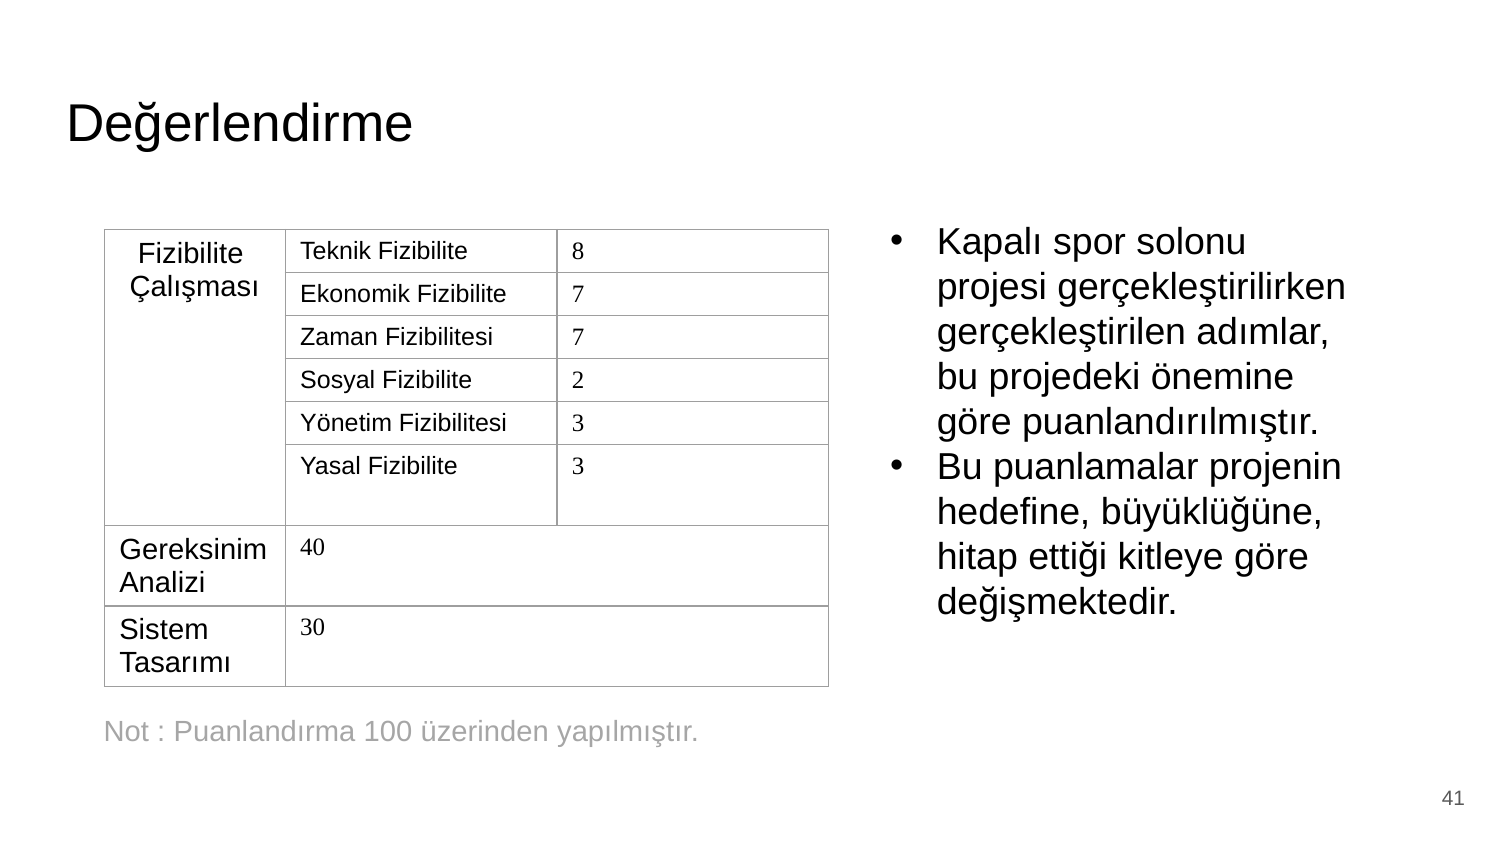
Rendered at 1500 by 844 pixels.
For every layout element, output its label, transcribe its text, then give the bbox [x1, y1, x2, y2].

table_cell Yönetim Fizibilitesi [286, 402, 556, 444]
text_box Kapalı spor solonu projesi gerçekleştirilirken gerçekleştirilen adımlar, bu projedeki önemine göre puanlandırılmıştır. Bu puanlamalar projenin hedefine, büyüklüğüne, hitap ettiği kitleye göre değişmektedir. [875, 209, 1366, 665]
table_cell 7 [558, 273, 828, 315]
table_cell Sosyal Fizibilite [286, 359, 556, 401]
title Değerlendirme [51, 72, 1449, 167]
table_cell Ekonomik Fizibilite [286, 273, 556, 315]
table_cell 2 [558, 359, 828, 401]
table_cell Yasal Fizibilite [286, 445, 556, 525]
table_header Teknik Fizibilite [286, 230, 556, 272]
table_cell 3 [558, 445, 828, 525]
table_cell 7 [558, 316, 828, 358]
table_cell 3 [558, 402, 828, 444]
slide_number 41 [1389, 764, 1480, 830]
table_header 8 [558, 230, 828, 272]
table_cell 40 [286, 526, 828, 605]
table_cell Gereksinim Analizi [105, 526, 285, 605]
table_header Fizibilite Çalışması [105, 230, 285, 525]
table_cell 30 [286, 607, 828, 686]
table_cell Sistem Tasarımı [105, 607, 285, 686]
text_box Not : Puanlandırma 100 üzerinden yapılmıştır. [88, 704, 1380, 755]
table_cell Zaman Fizibilitesi [286, 316, 556, 358]
